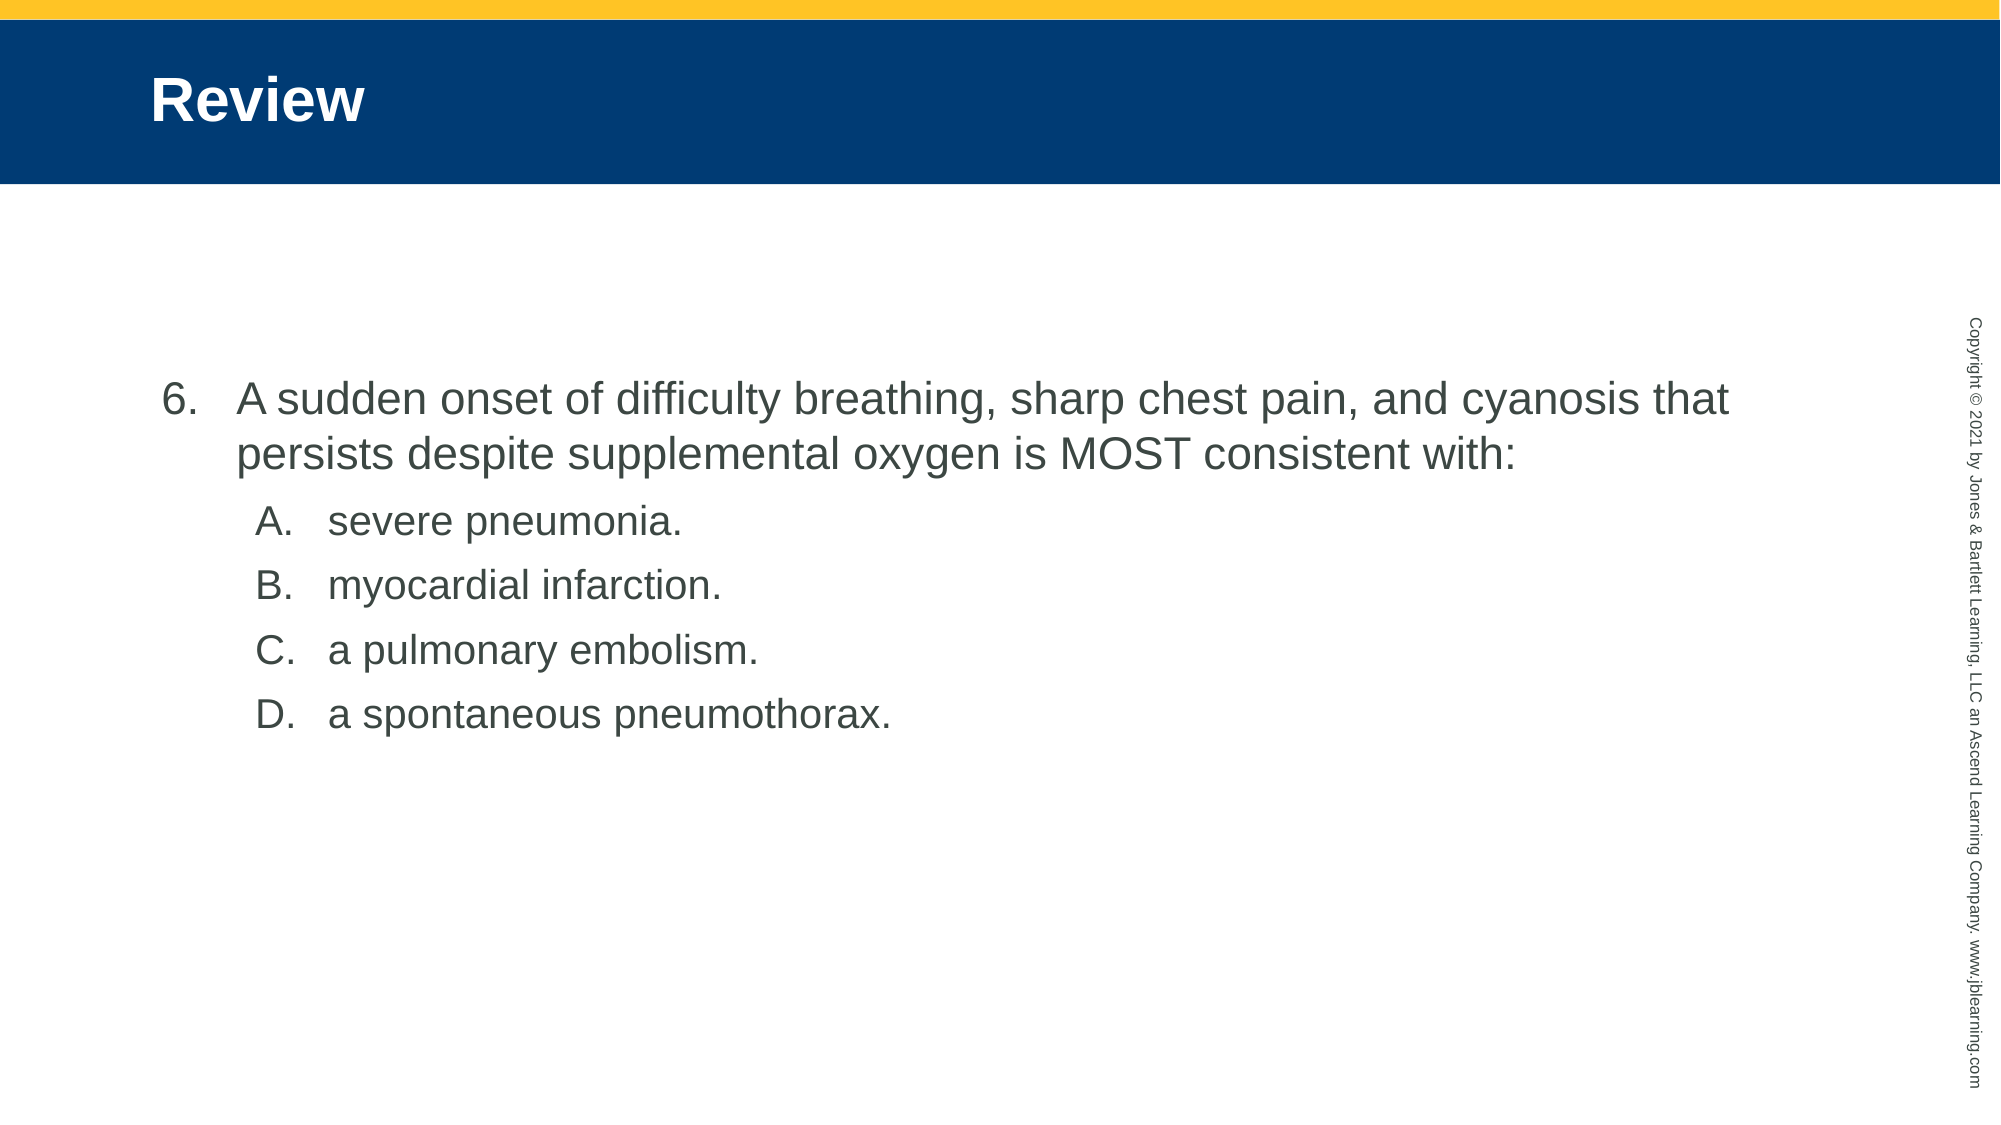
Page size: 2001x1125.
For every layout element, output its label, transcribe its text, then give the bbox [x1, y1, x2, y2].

title Review [0, 19, 2000, 185]
list A sudden onset of difficulty breathing, sharp chest pain, and cyanosis that persists despite supplemental oxygen is MOST consistent with: severe pneumonia. myocardial infarction. a pulmonary embolism. a spontaneous pneumothorax. [146, 361, 1859, 1016]
